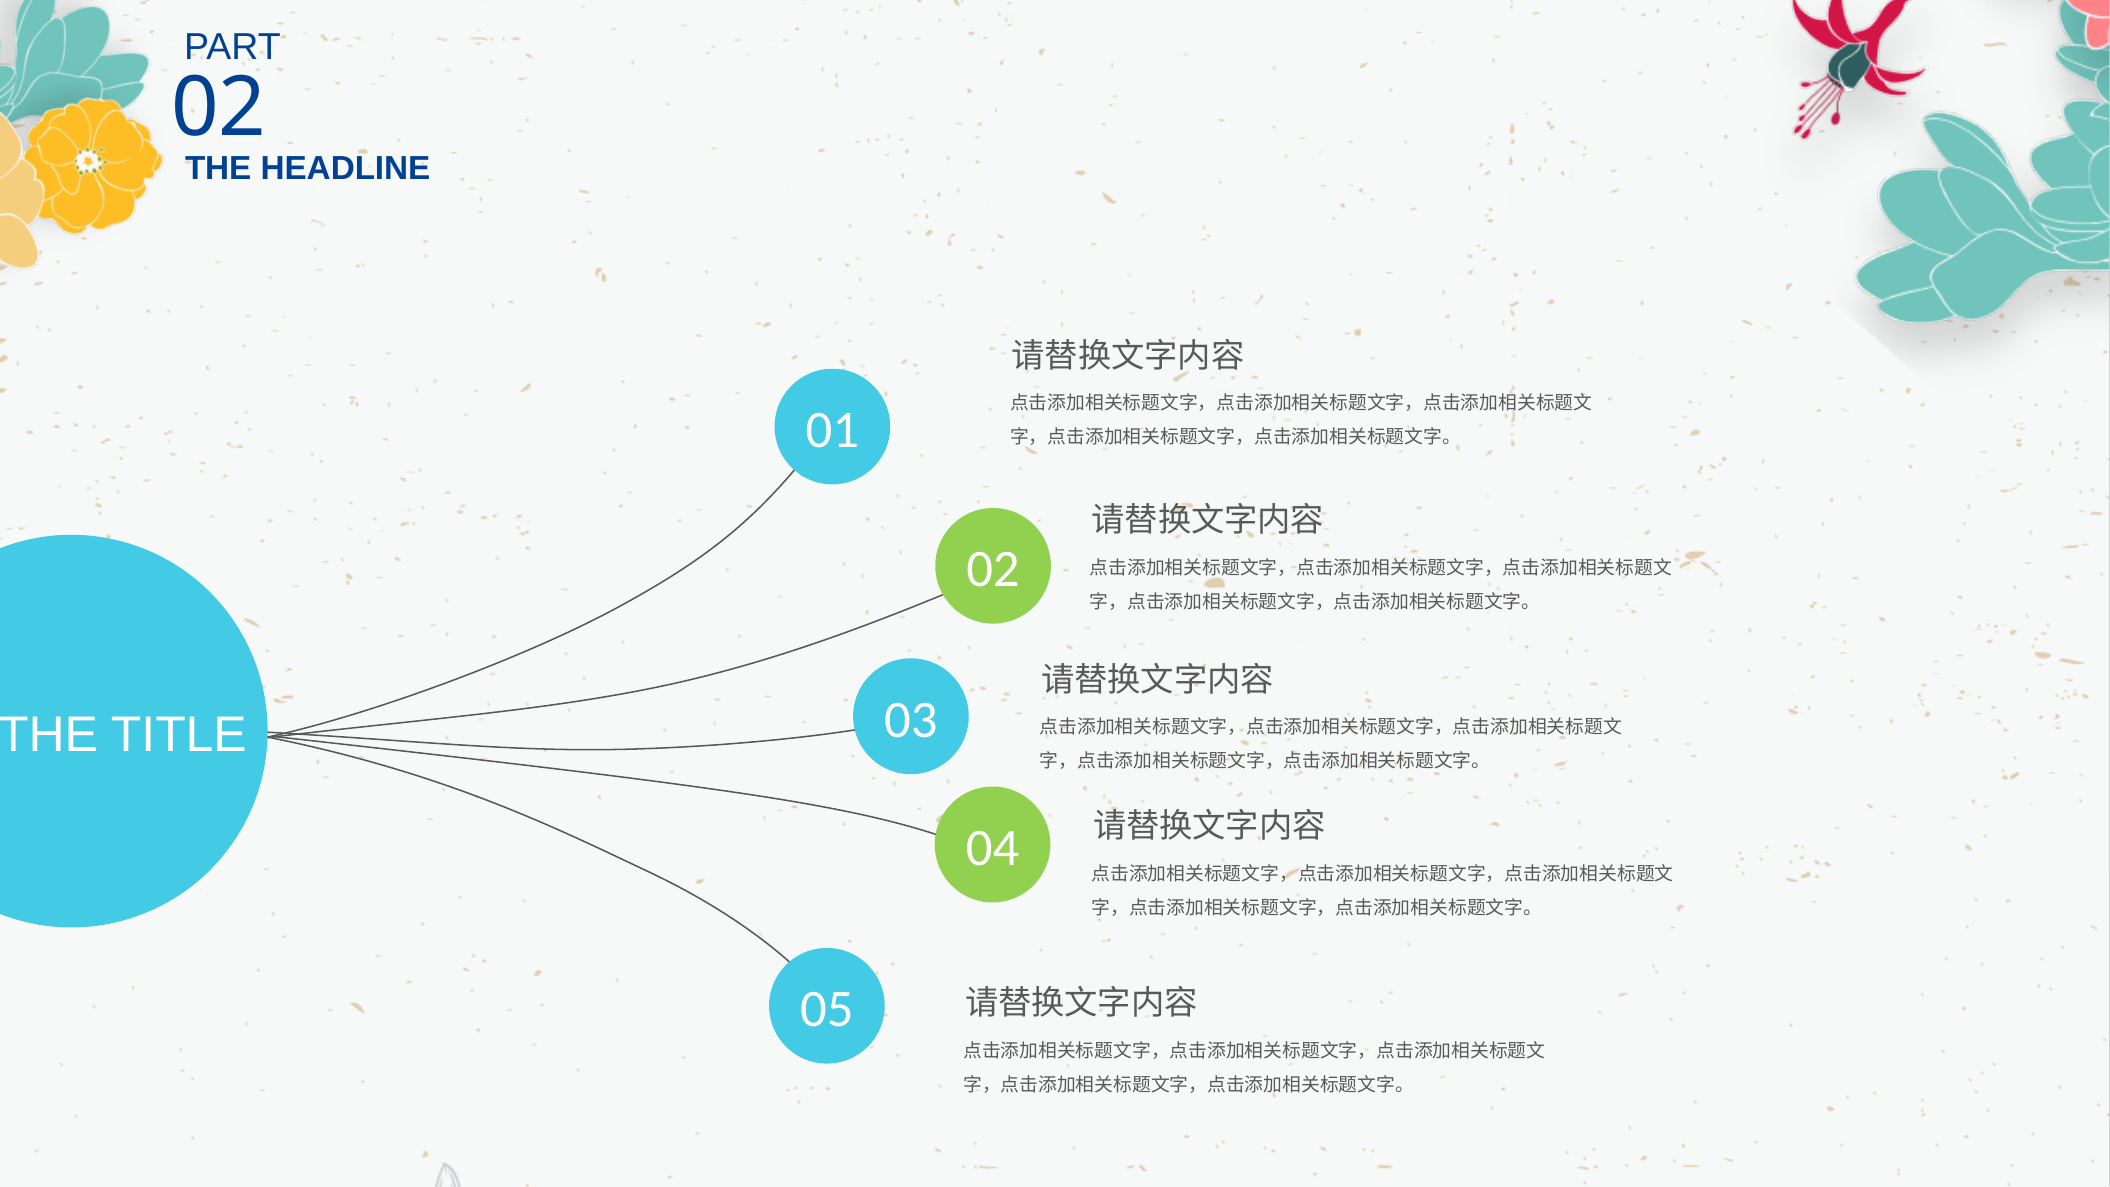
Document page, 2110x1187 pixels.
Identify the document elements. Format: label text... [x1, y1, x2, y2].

text_box 02 [991, 507, 1051, 624]
text_box 点击添加相关标题文字，点击添加相关标题文字，点击添加相关标题文字，点击添加相关标题文字，点击添加相关标题文字。 [948, 1020, 1566, 1103]
text_box 01 [774, 368, 891, 430]
text_box 请替换文字内容 [1026, 650, 1290, 705]
text_box THE HEADLINE [170, 138, 446, 194]
text_box 请替换文字内容 [1078, 797, 1341, 852]
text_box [260, 430, 991, 1003]
text_box 请替换文字内容 [950, 974, 1213, 1029]
text_box PART [169, 14, 296, 75]
text_box 请替换文字内容 [1076, 491, 1340, 546]
text_box 02 [156, 44, 281, 159]
text_box 点击添加相关标题文字，点击添加相关标题文字，点击添加相关标题文字，点击添加相关标题文字，点击添加相关标题文字。 [1076, 843, 1695, 926]
text_box THE TITLE [0, 534, 260, 928]
text_box 点击添加相关标题文字，点击添加相关标题文字，点击添加相关标题文字，点击添加相关标题文字，点击添加相关标题文字。 [1075, 537, 1693, 620]
picture [1518, 0, 2110, 494]
picture [0, 0, 2110, 1187]
text_box 请替换文字内容 [997, 326, 1260, 381]
text_box 04 [991, 786, 1051, 903]
text_box 点击添加相关标题文字，点击添加相关标题文字，点击添加相关标题文字，点击添加相关标题文字，点击添加相关标题文字。 [1025, 696, 1643, 779]
text_box 点击添加相关标题文字，点击添加相关标题文字，点击添加相关标题文字，点击添加相关标题文字，点击添加相关标题文字。 [995, 372, 1613, 455]
text_box 05 [769, 1003, 885, 1064]
